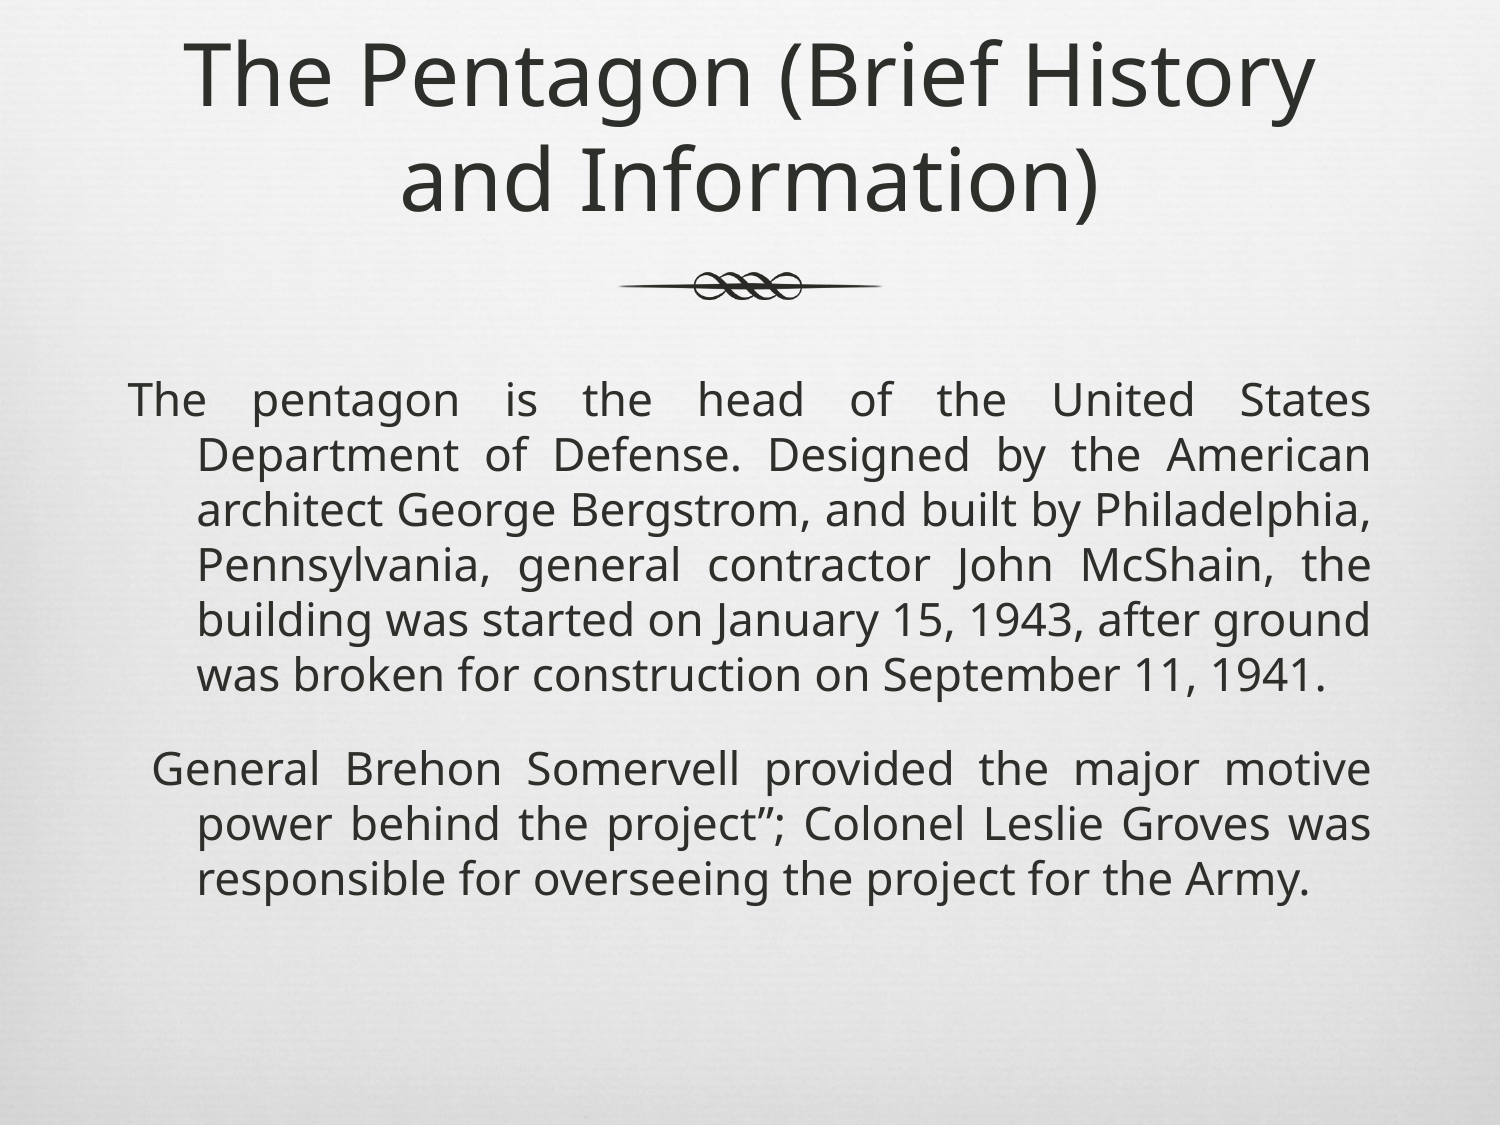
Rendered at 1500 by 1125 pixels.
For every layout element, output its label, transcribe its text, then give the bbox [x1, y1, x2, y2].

list The pentagon is the head of the United States Department of Defense. Designed by the American architect George Bergstrom, and built by Philadelphia, Pennsylvania, general contractor John McShain, the building was started on January 15, 1943, after ground was broken for construction on September 11, 1941. General Brehon Somervell provided the major motive power behind the project”; Colonel Leslie Groves was responsible for overseeing the project for the Army. [112, 362, 1388, 963]
picture [615, 272, 885, 300]
title The Pentagon (Brief History and Information) [112, 11, 1388, 236]
